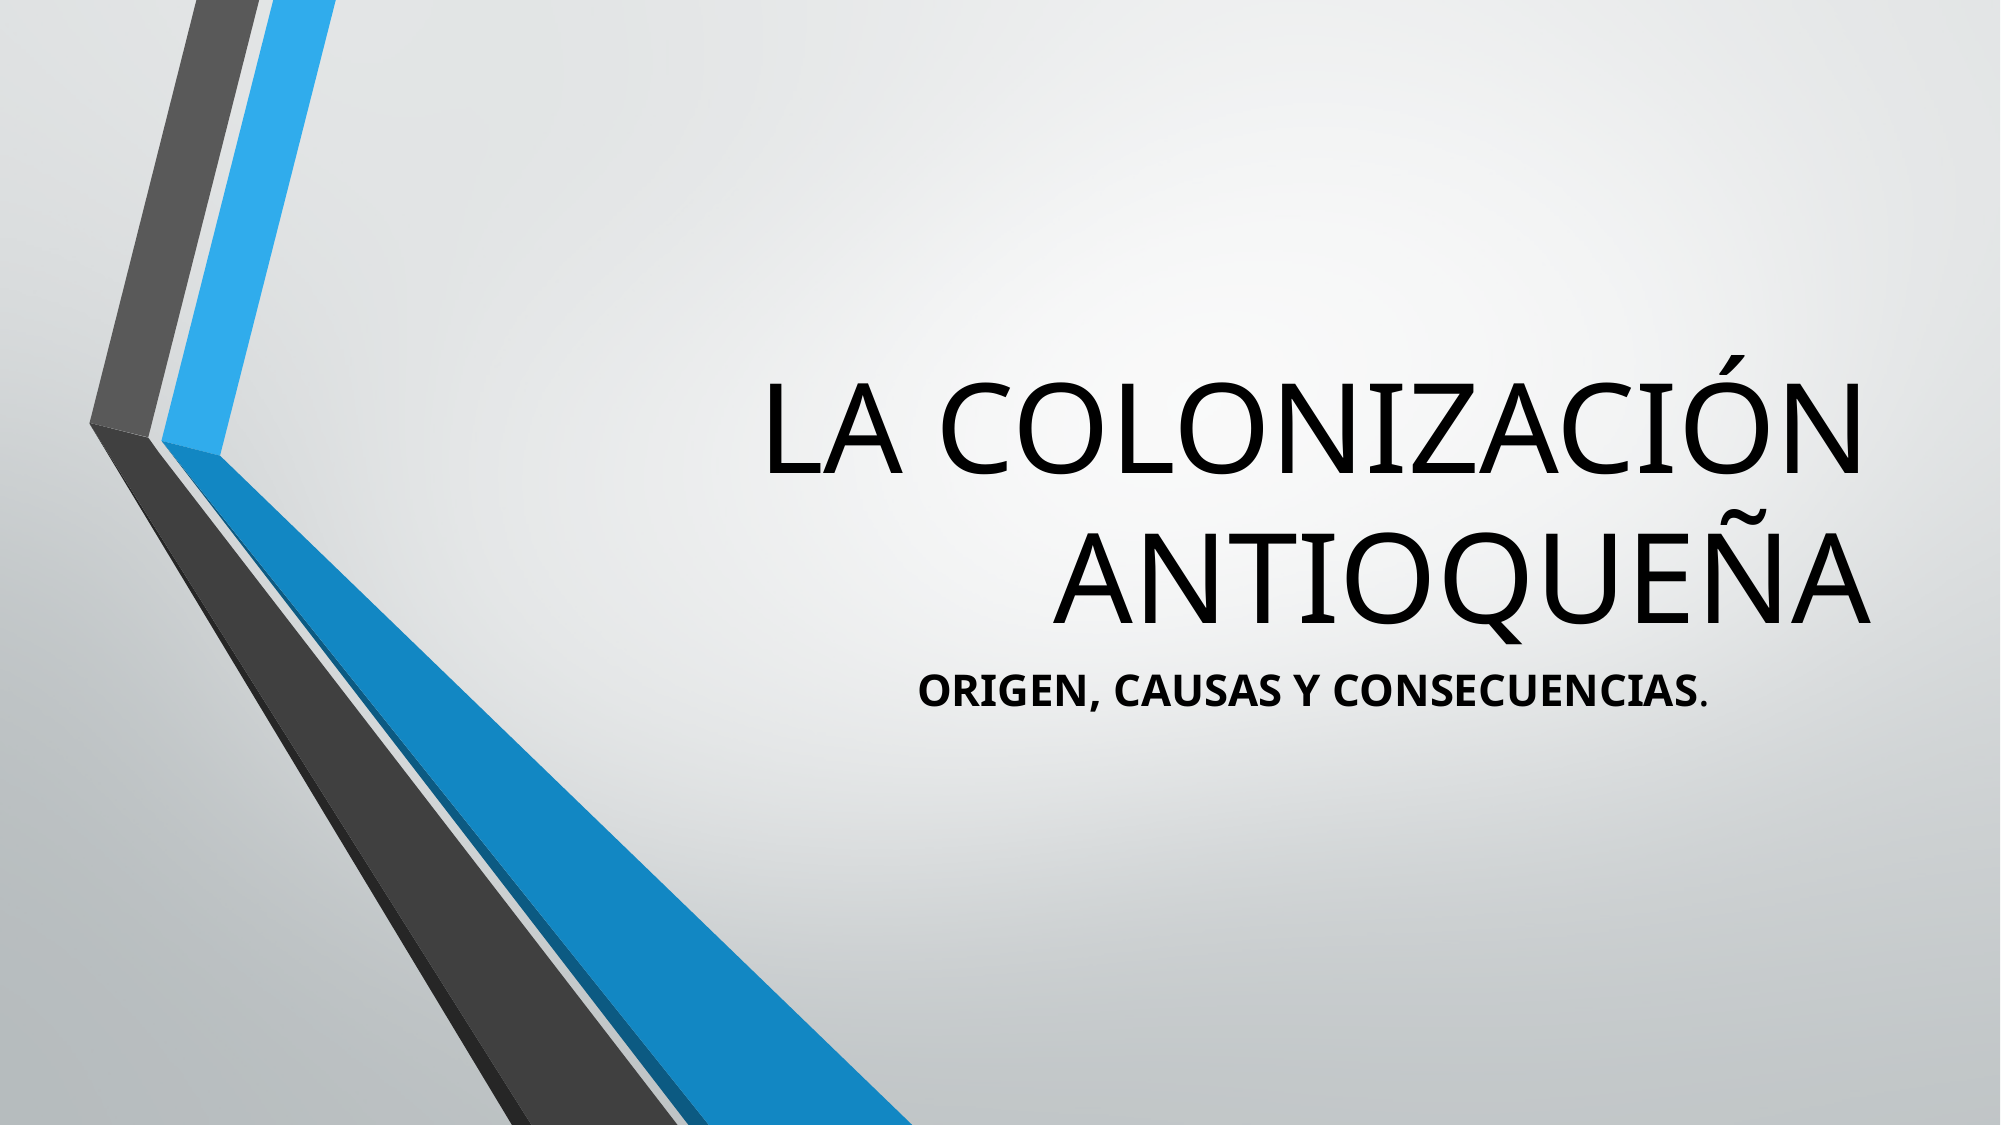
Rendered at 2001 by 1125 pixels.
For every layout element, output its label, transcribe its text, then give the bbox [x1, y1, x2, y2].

title LA COLONIZACIÓN ANTIOQUEÑA [480, 226, 1887, 656]
subtitle ORIGEN, CAUSAS Y CONSECUENCIAS. [740, 655, 1887, 884]
